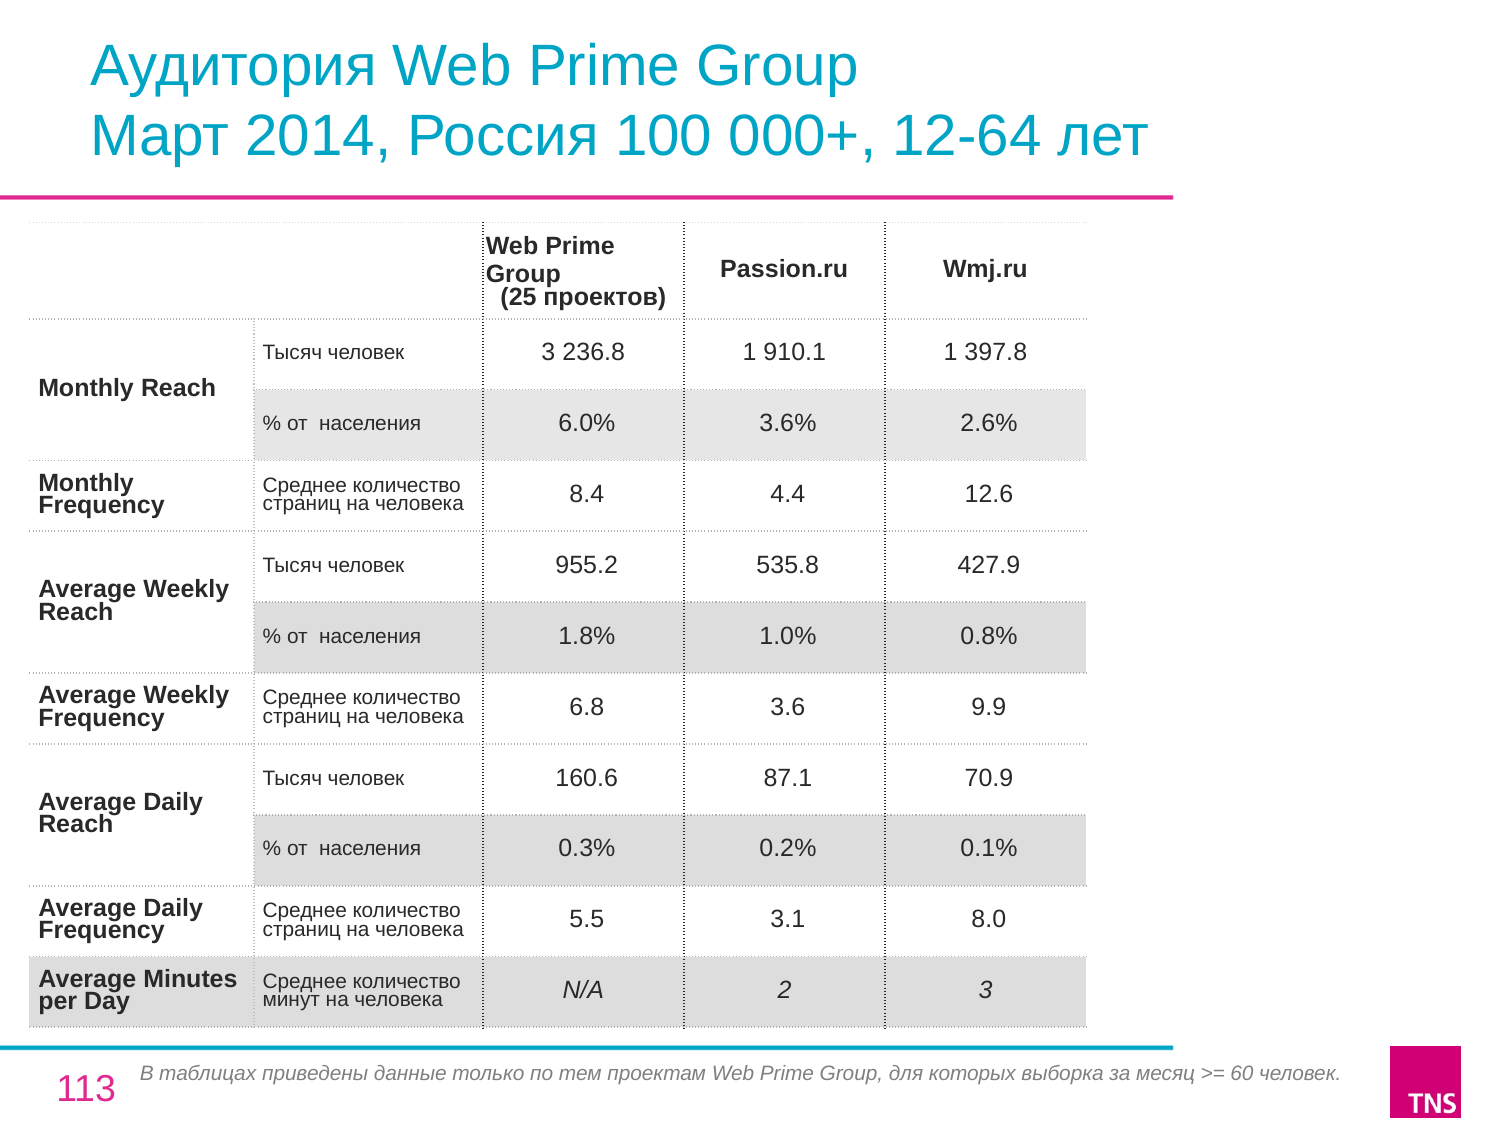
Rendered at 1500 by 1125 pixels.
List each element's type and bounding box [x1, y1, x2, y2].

title [74, 8, 1476, 187]
table_cell [29, 319, 1086, 1027]
text_box [124, 1052, 1463, 1092]
slide_number [40, 1055, 392, 1125]
table_header [29, 223, 1086, 319]
picture [0, 0, 1500, 1125]
